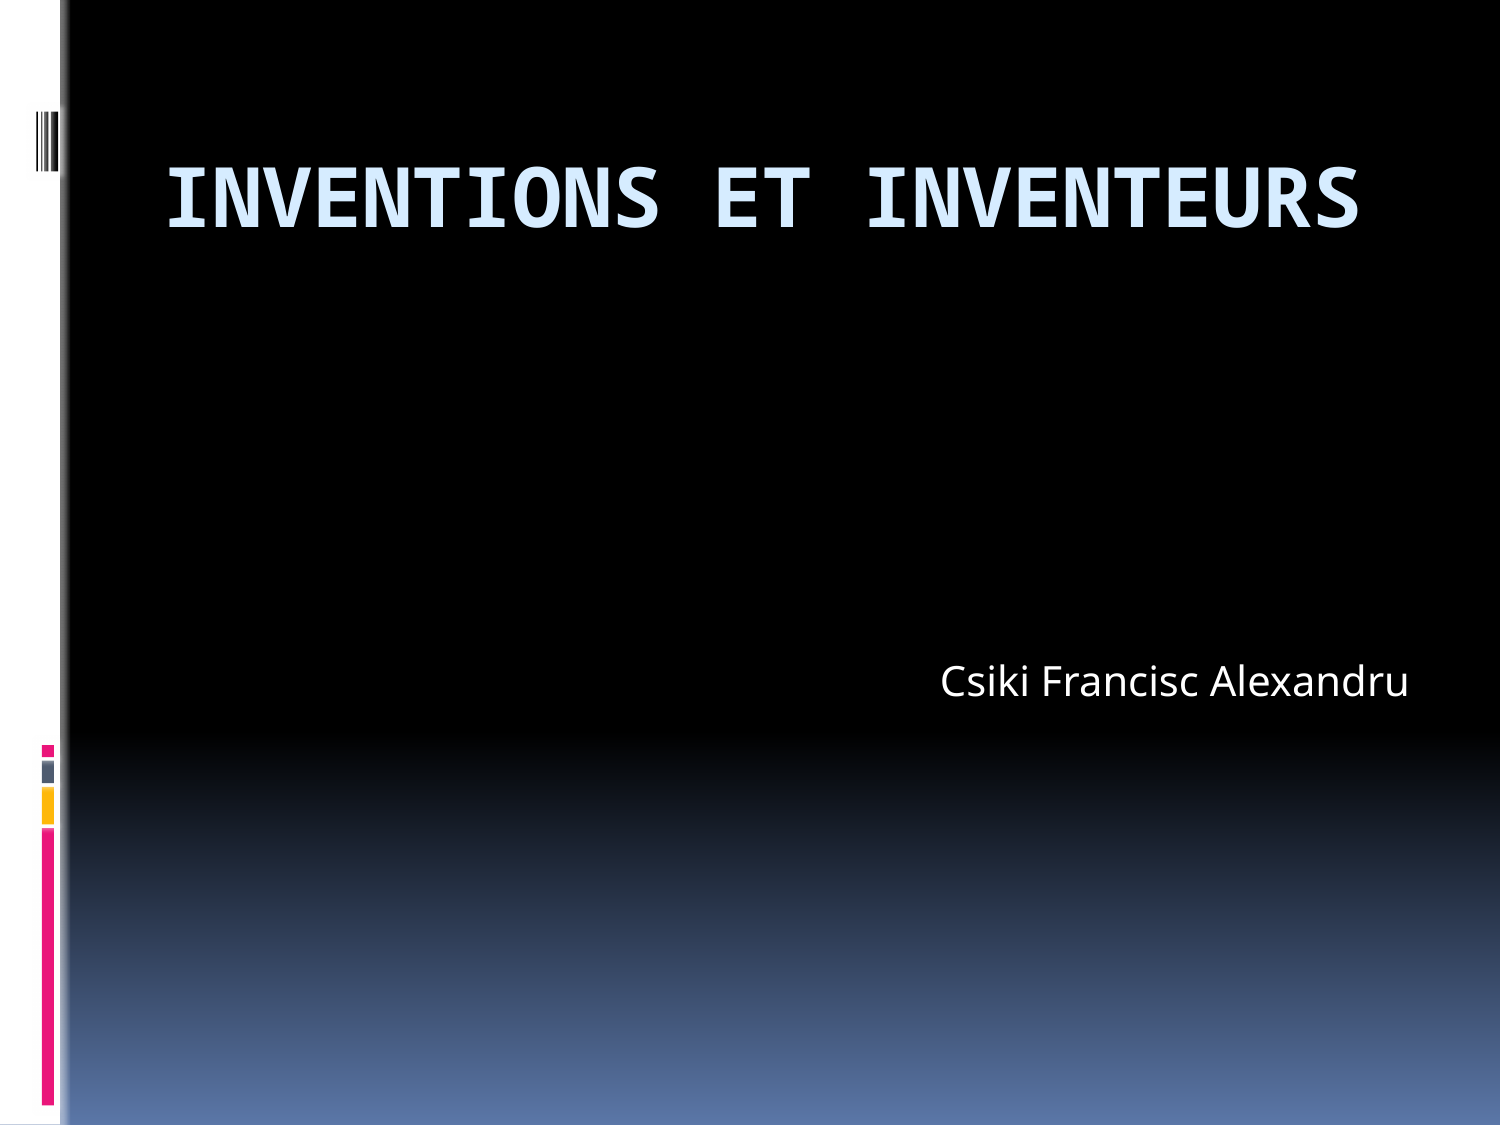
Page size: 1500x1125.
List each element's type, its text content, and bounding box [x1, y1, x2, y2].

subtitle Csiki Francisc Alexandru [150, 464, 1425, 713]
title Inventions et Inventeurs [147, 137, 1423, 462]
